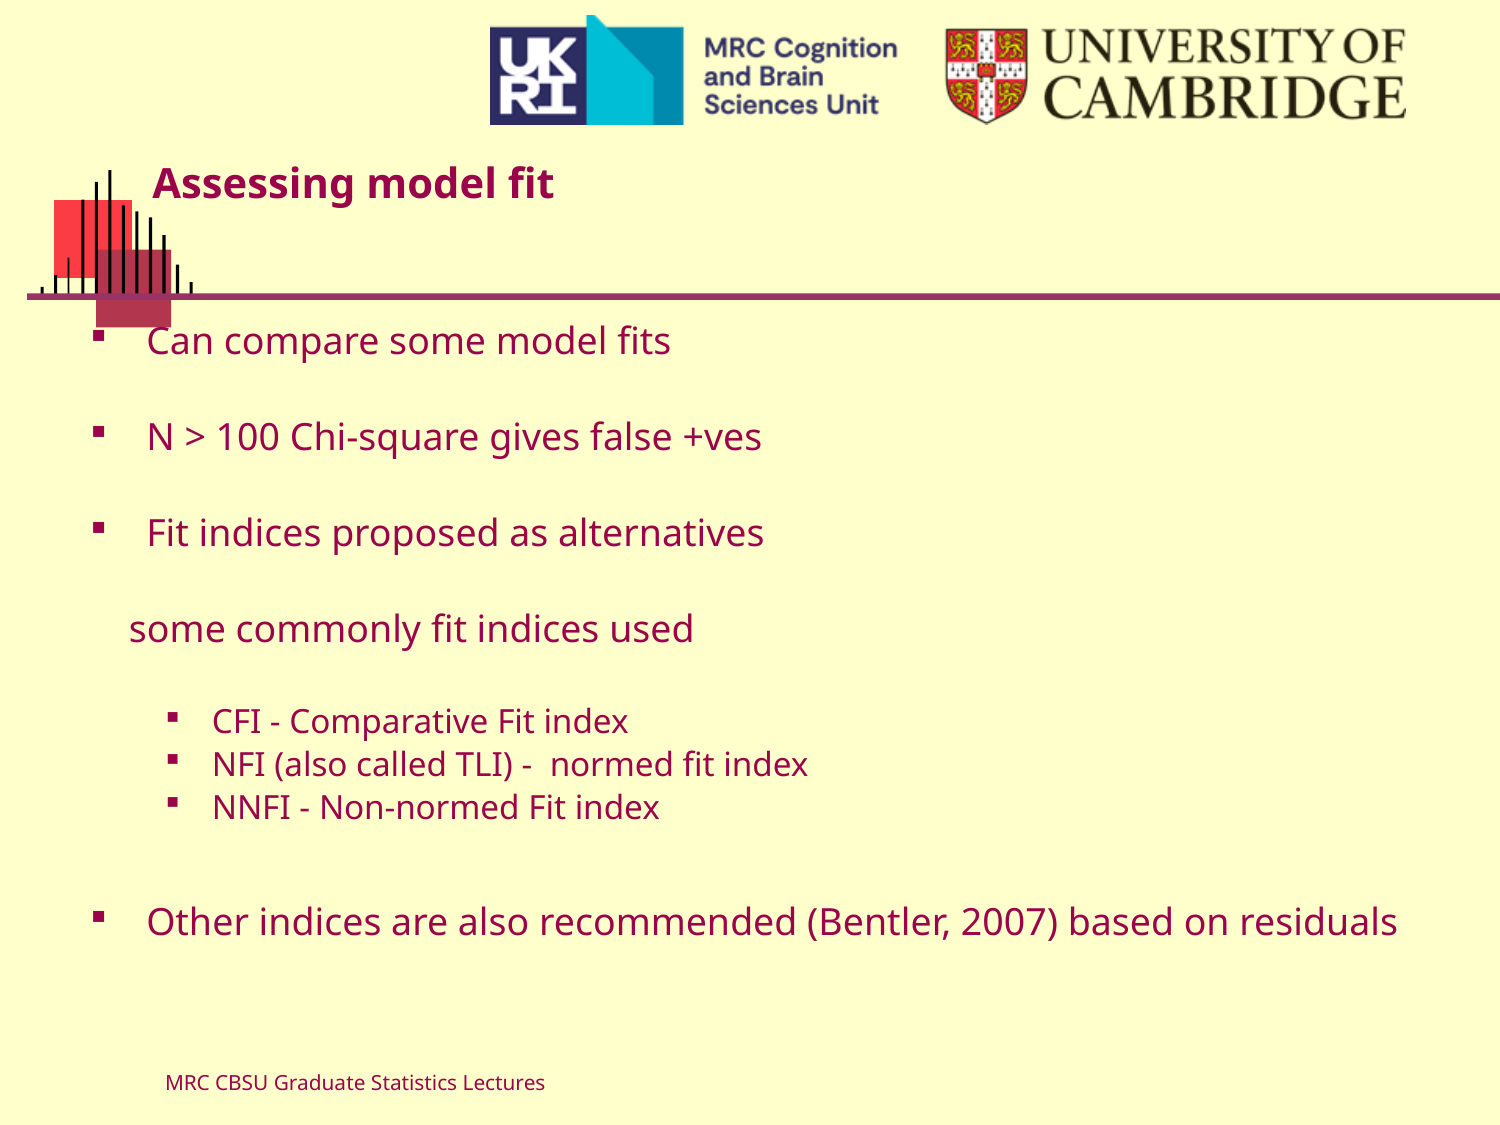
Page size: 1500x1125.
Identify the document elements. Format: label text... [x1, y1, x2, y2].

footer MRC CBSU Graduate Statistics Lectures [149, 1062, 988, 1101]
picture [490, 15, 1406, 125]
list Can compare some model fits N > 100 Chi-square gives false +ves Fit indices proposed as alternatives some commonly fit indices used CFI - Comparative Fit index NFI (also called TLI) - normed fit index NNFI - Non-normed Fit index Other indices are also recommended (Bentler, 2007) based on residuals [75, 262, 1425, 1038]
title Assessing model fit [137, 137, 988, 233]
